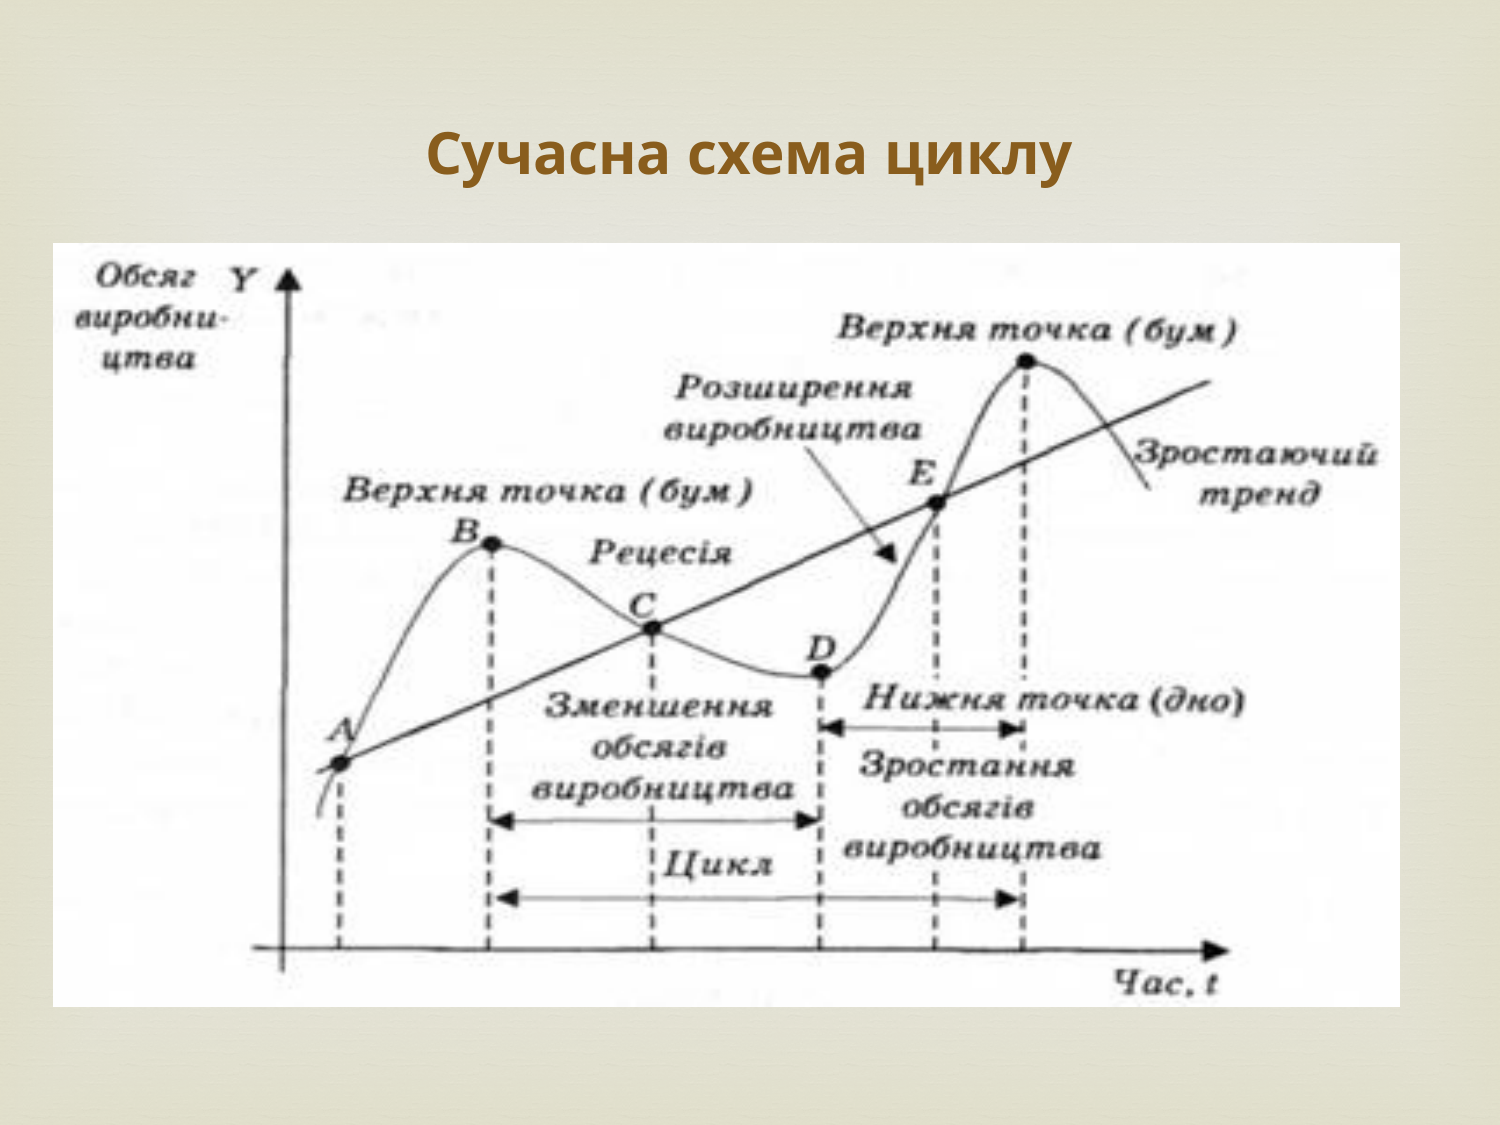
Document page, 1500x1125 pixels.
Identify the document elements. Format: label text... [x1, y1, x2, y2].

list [52, 243, 1401, 1008]
title Сучасна схема циклу [112, 93, 1386, 209]
